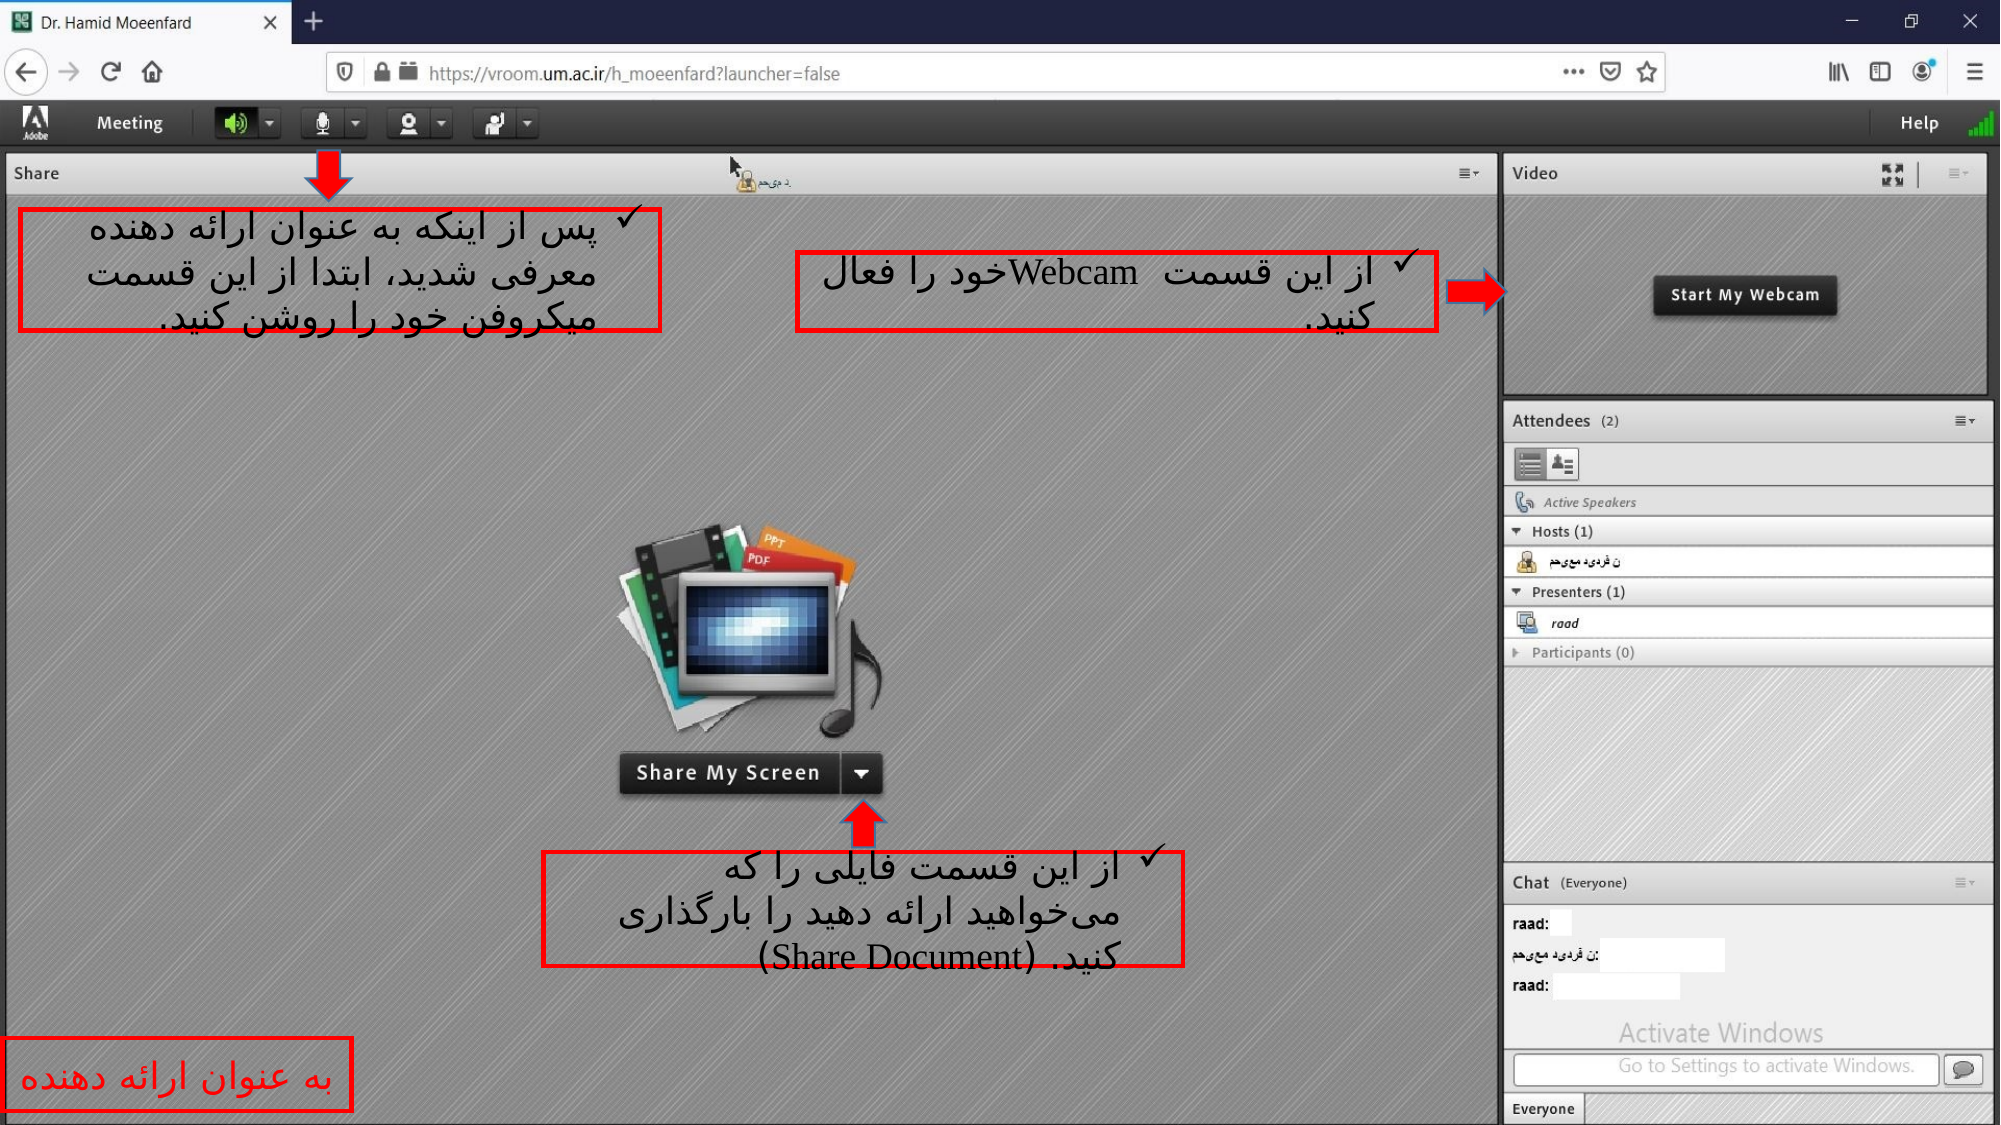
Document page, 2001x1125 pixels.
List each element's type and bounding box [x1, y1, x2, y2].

list [0, 0, 2000, 1125]
text_box [20, 150, 660, 331]
text_box [797, 252, 1507, 331]
text_box [543, 799, 1184, 966]
